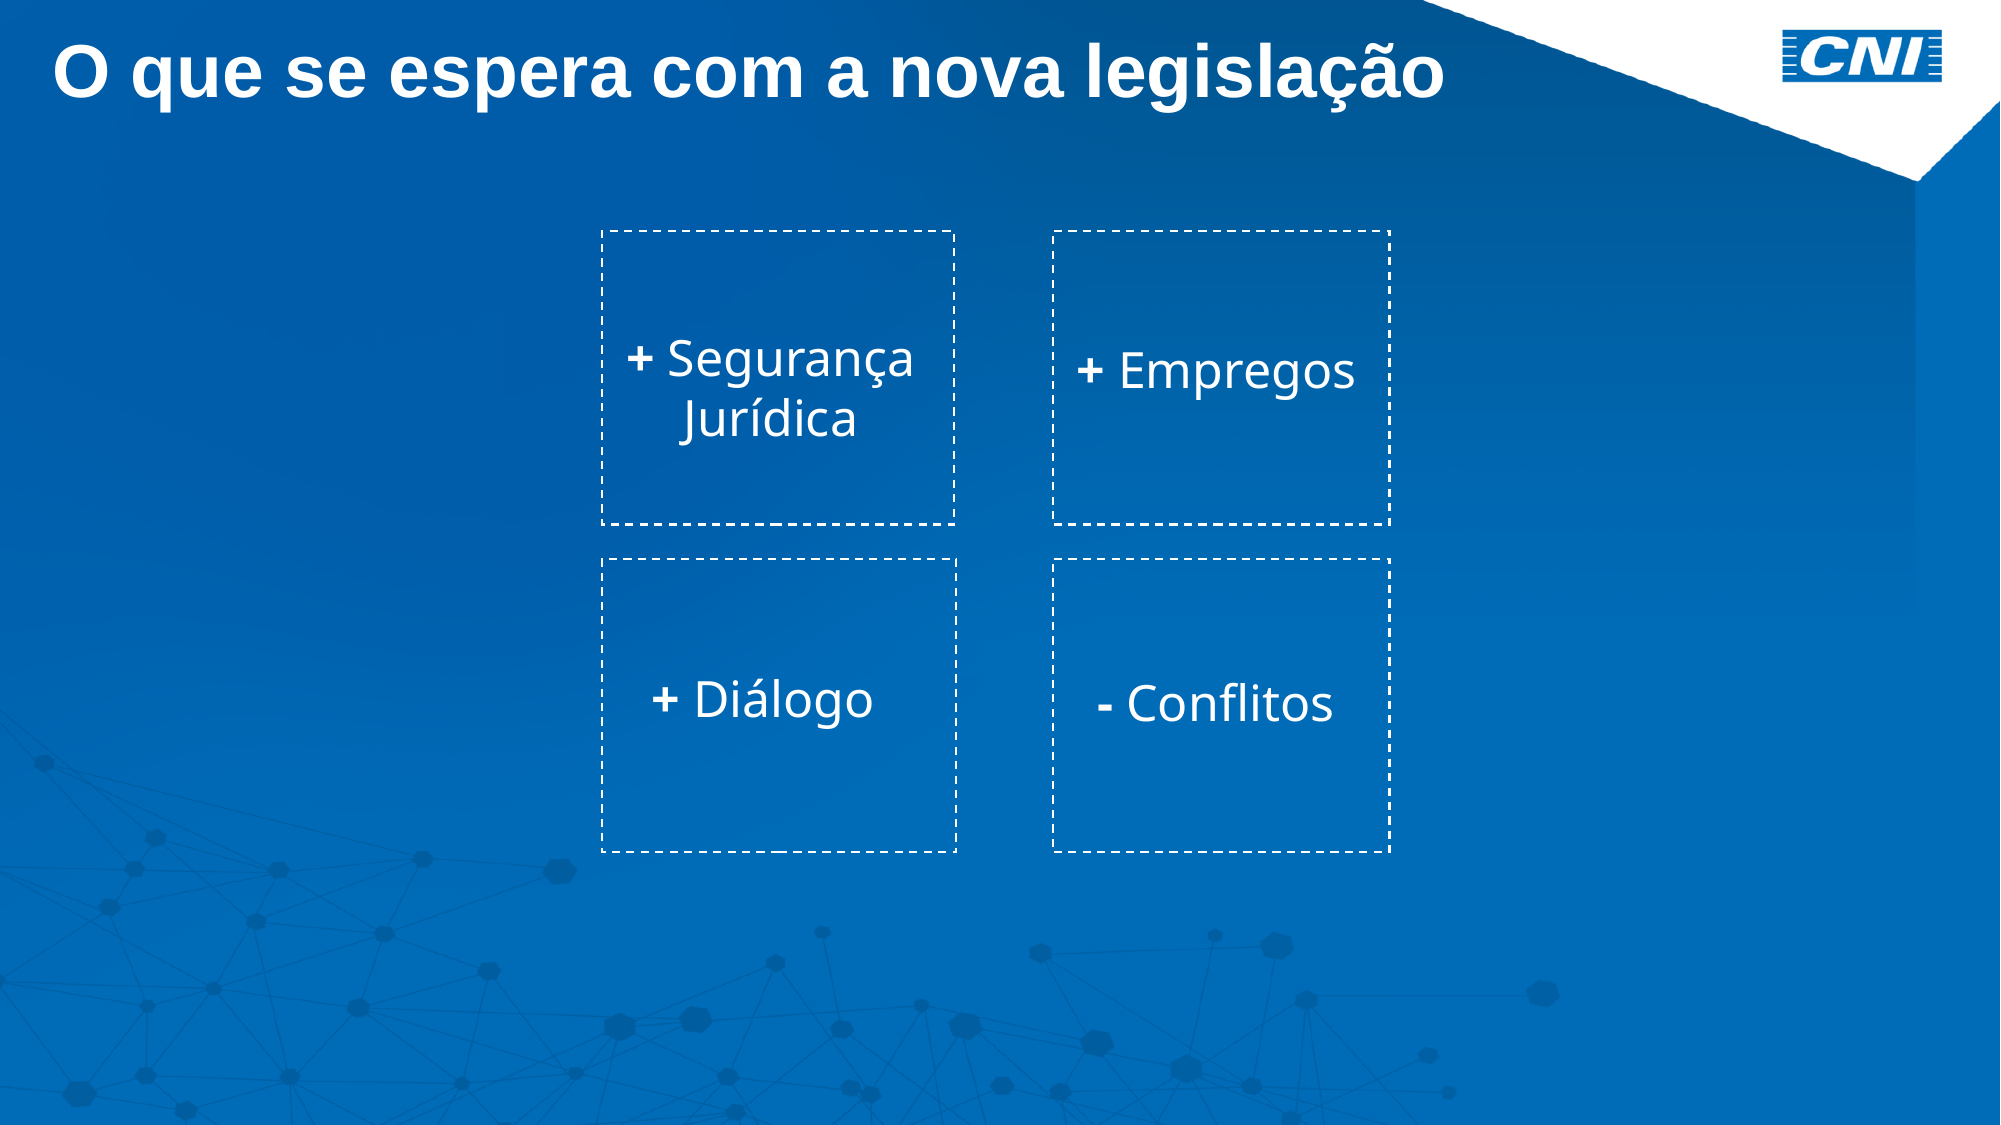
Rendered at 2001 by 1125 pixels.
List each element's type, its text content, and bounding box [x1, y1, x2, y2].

text_box + Empregos [1047, 330, 1385, 406]
text_box [601, 230, 955, 526]
text_box - Conflitos [1047, 663, 1385, 739]
text_box O que se espera com a nova legislação [37, 14, 1872, 120]
text_box + Diálogo [587, 659, 939, 735]
text_box [1052, 558, 1391, 853]
picture [0, 0, 2000, 1125]
text_box [1052, 230, 1391, 526]
text_box + Segurança Jurídica [595, 319, 601, 455]
text_box [601, 558, 957, 853]
